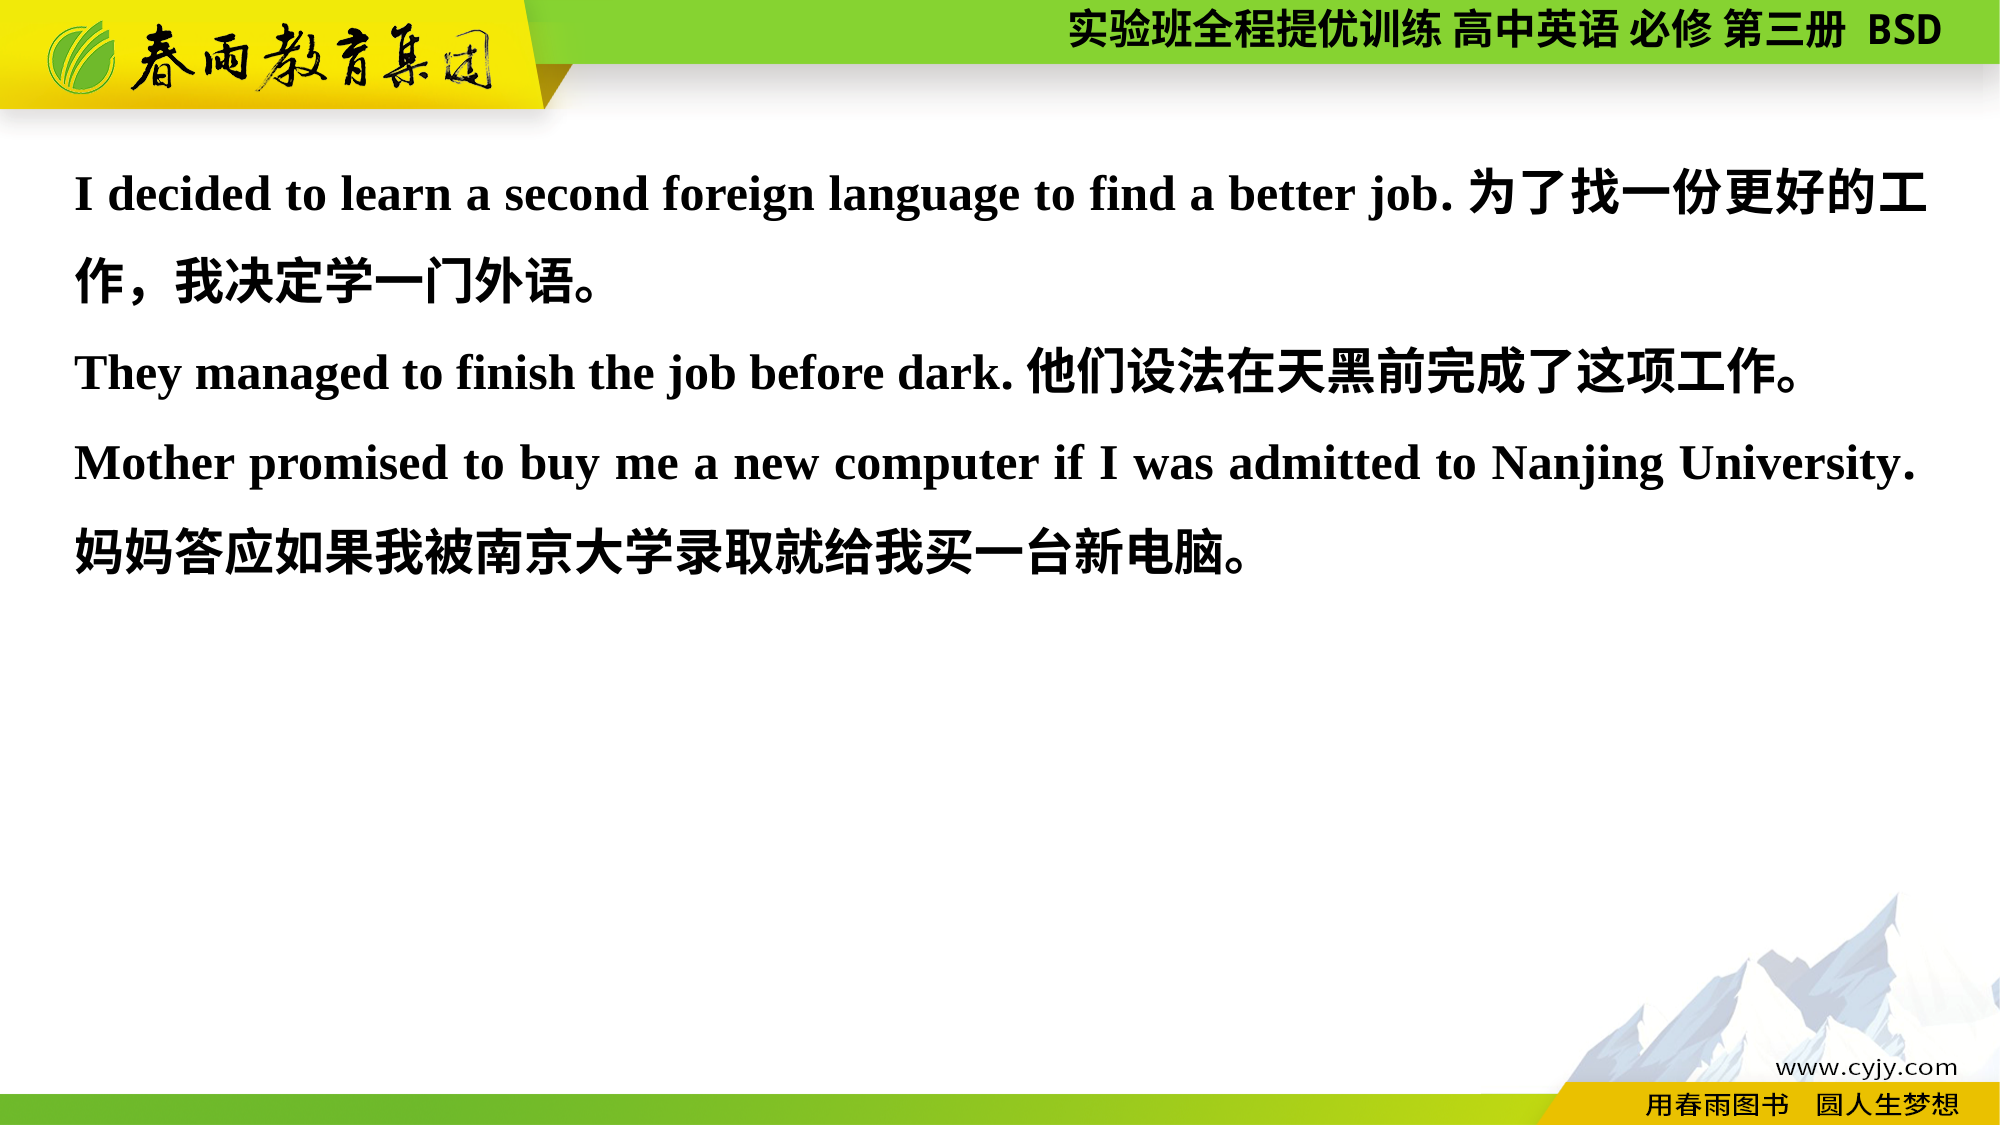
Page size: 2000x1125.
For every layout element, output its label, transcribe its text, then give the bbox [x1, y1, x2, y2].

picture [0, 0, 2000, 1125]
list I decided to learn a second foreign language to find a better job.为了找一份更好的工作，我决定学一门外语。 They managed to finish the job before dark.他们设法在天黑前完成了这项工作。 Mother promised to buy me a new computer if I was admitted to Nanjing University.妈妈答应如果我被南京大学录取就给我买一台新电脑。 [59, 122, 1944, 581]
